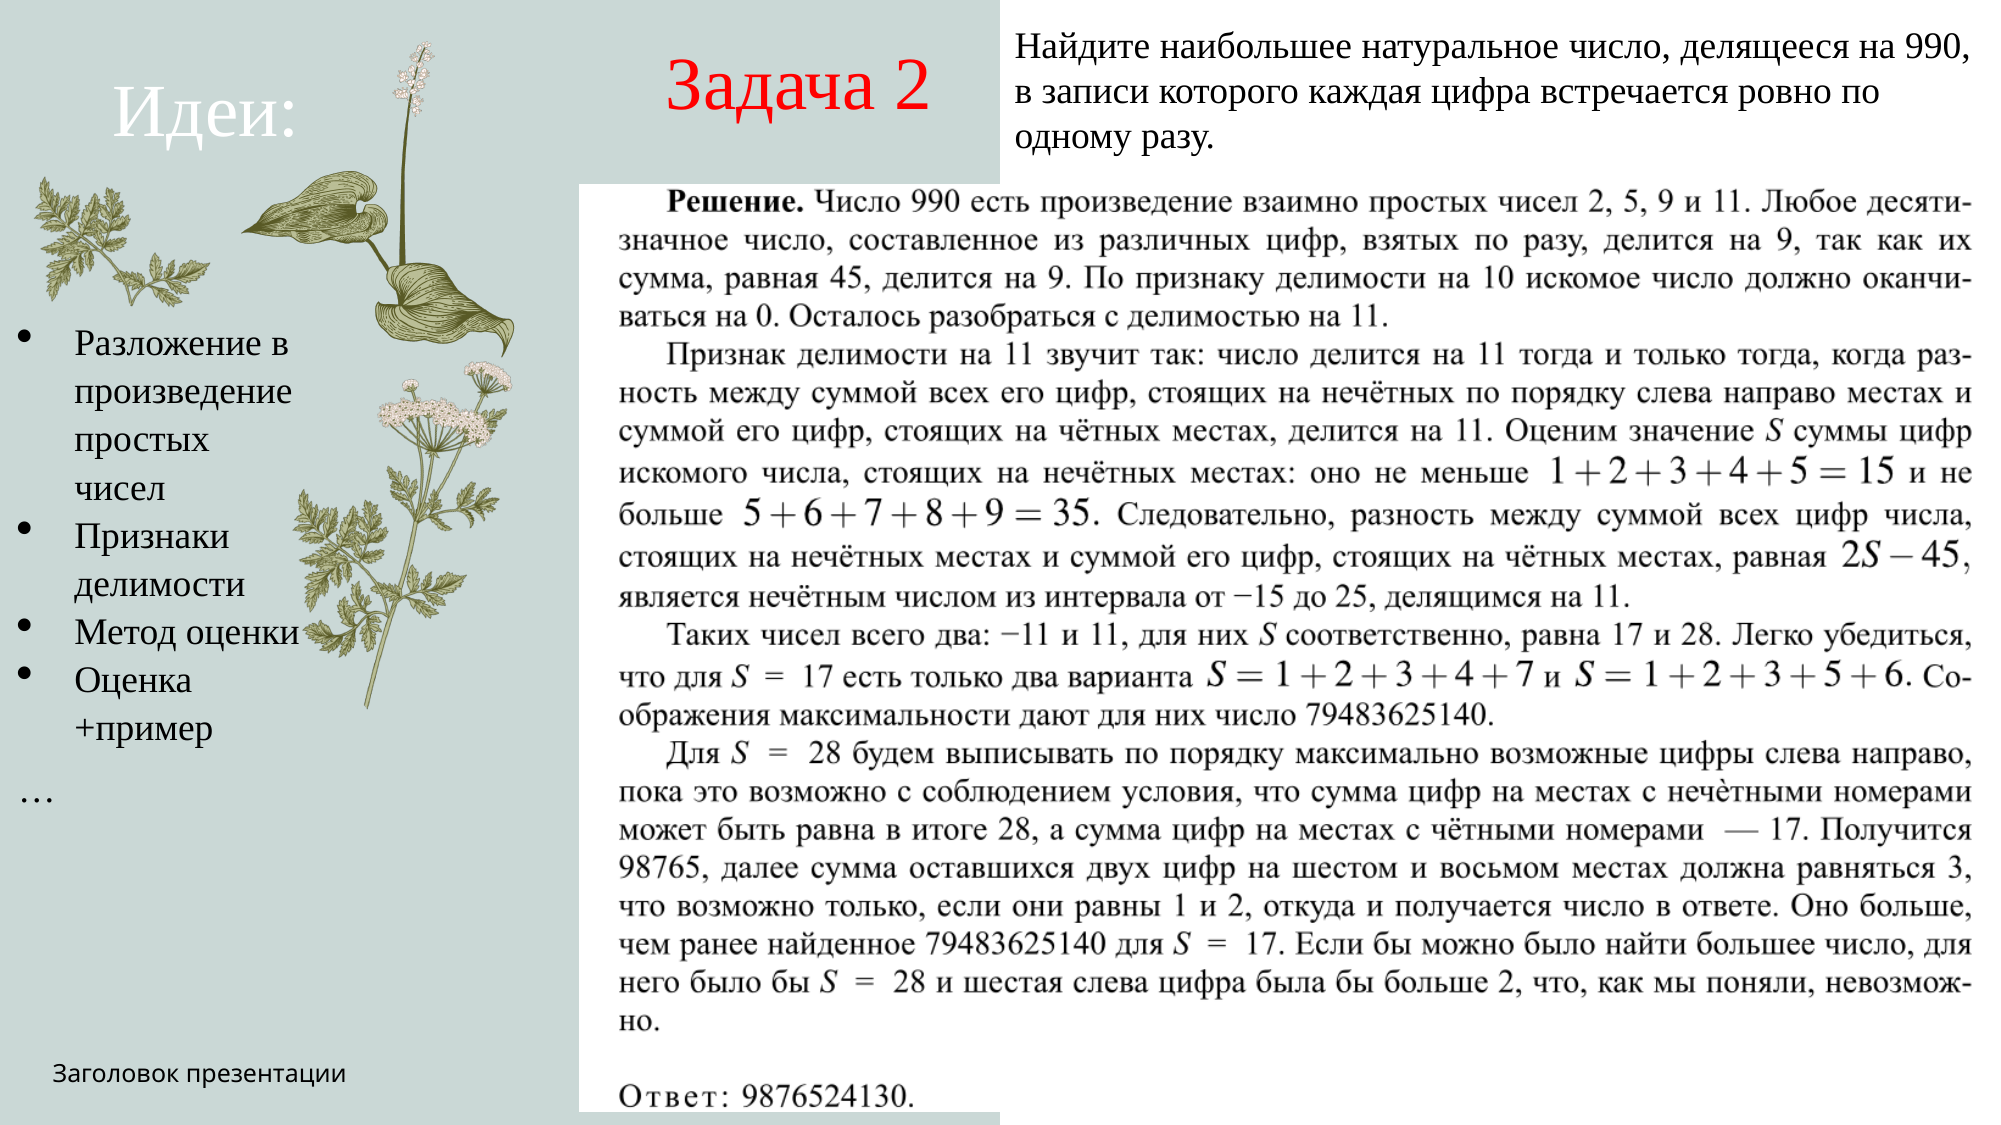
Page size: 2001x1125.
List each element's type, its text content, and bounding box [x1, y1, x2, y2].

picture [1, 32, 538, 731]
title Задача 2 [650, 0, 1016, 184]
picture [579, 184, 1984, 1112]
text_box Найдите наибольшее натуральное число, делящееся на 990, в записи которого каждая цифра встречается ровно по одному разу. [999, 13, 2000, 164]
text_box Разложение в произведение простых чисел Признаки делимости Метод оценки Оценка +пример … [3, 307, 317, 818]
footer Заголовок презентации [37, 1042, 579, 1103]
list Идеи: [97, 60, 231, 165]
